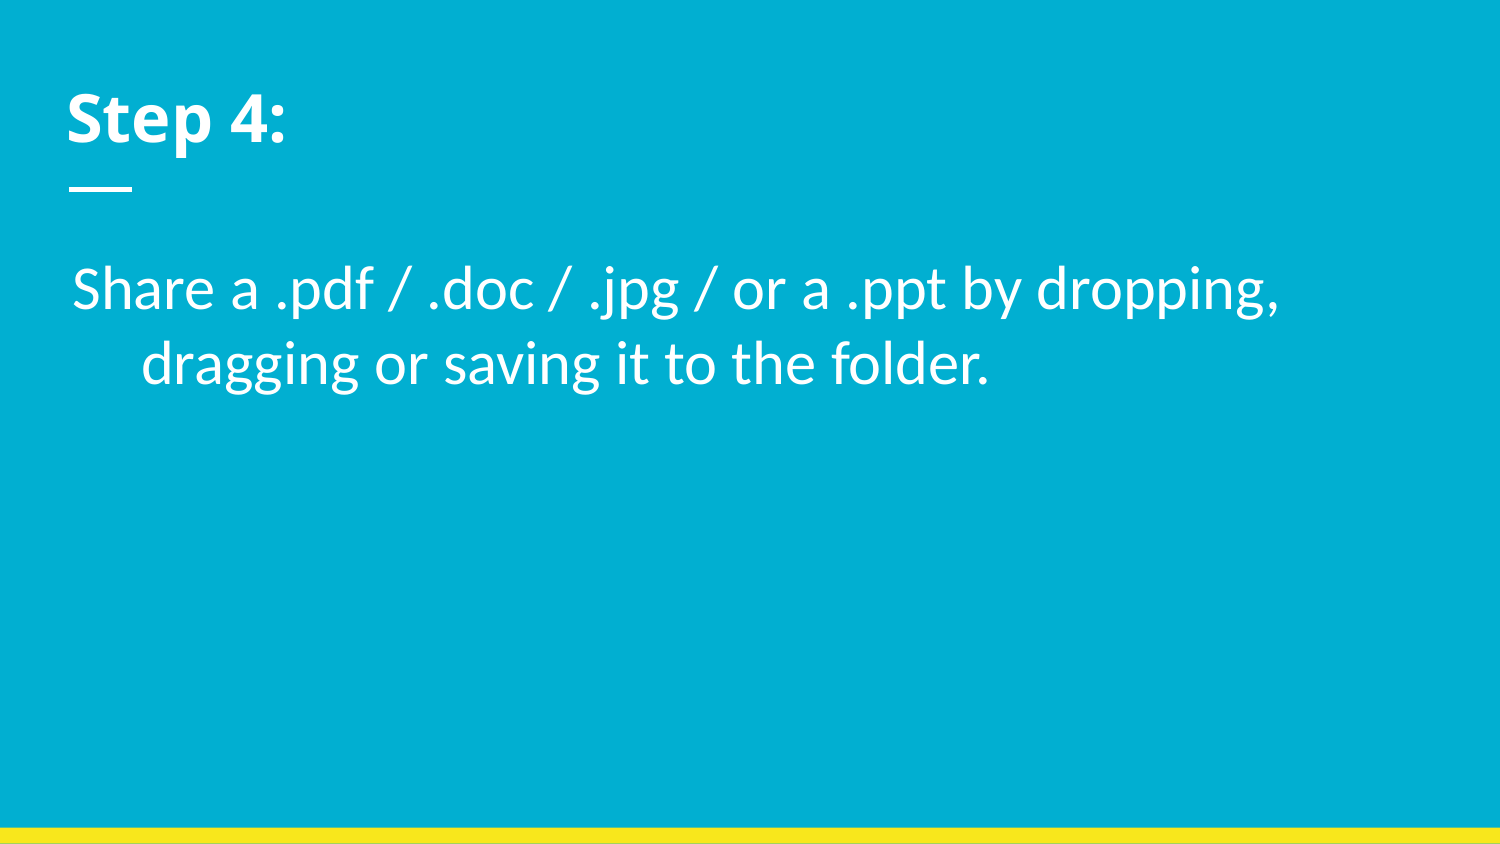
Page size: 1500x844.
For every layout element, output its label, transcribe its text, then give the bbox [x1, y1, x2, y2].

title Step 4: [51, 61, 1449, 167]
list Share a .pdf / .doc / .jpg / or a .ppt by dropping, dragging or saving it to the folder. [51, 232, 1449, 750]
